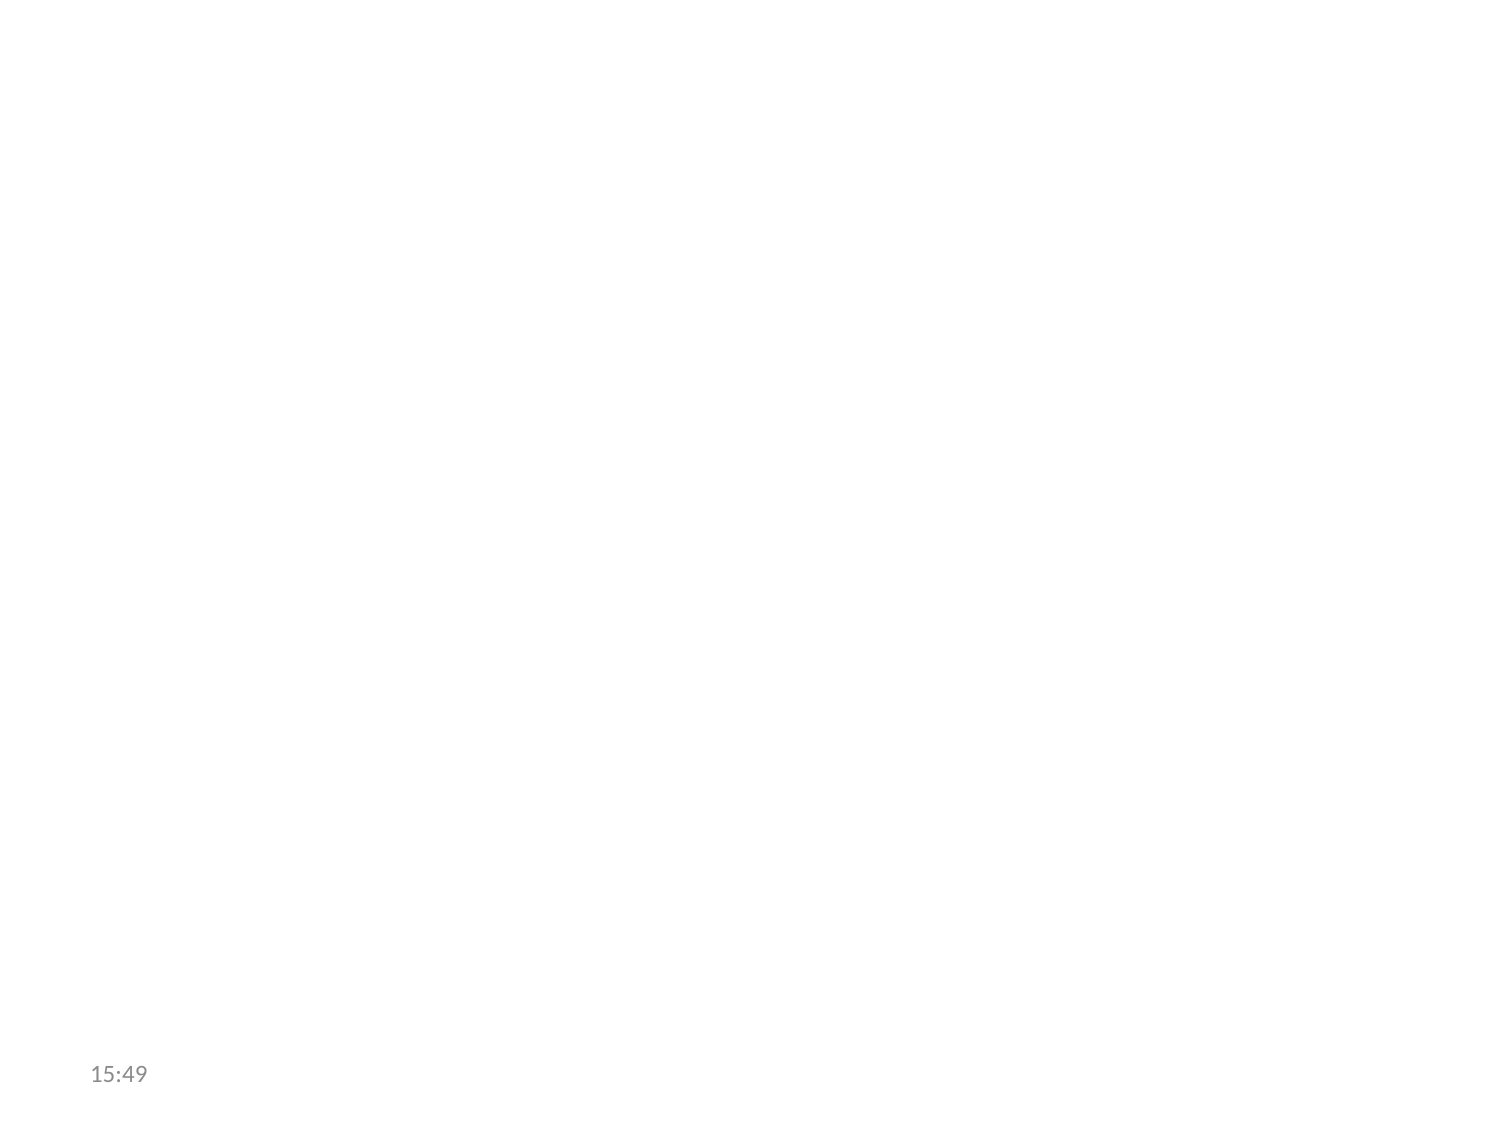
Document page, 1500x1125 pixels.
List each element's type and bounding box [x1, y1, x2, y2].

slide_number [75, 1042, 425, 1103]
